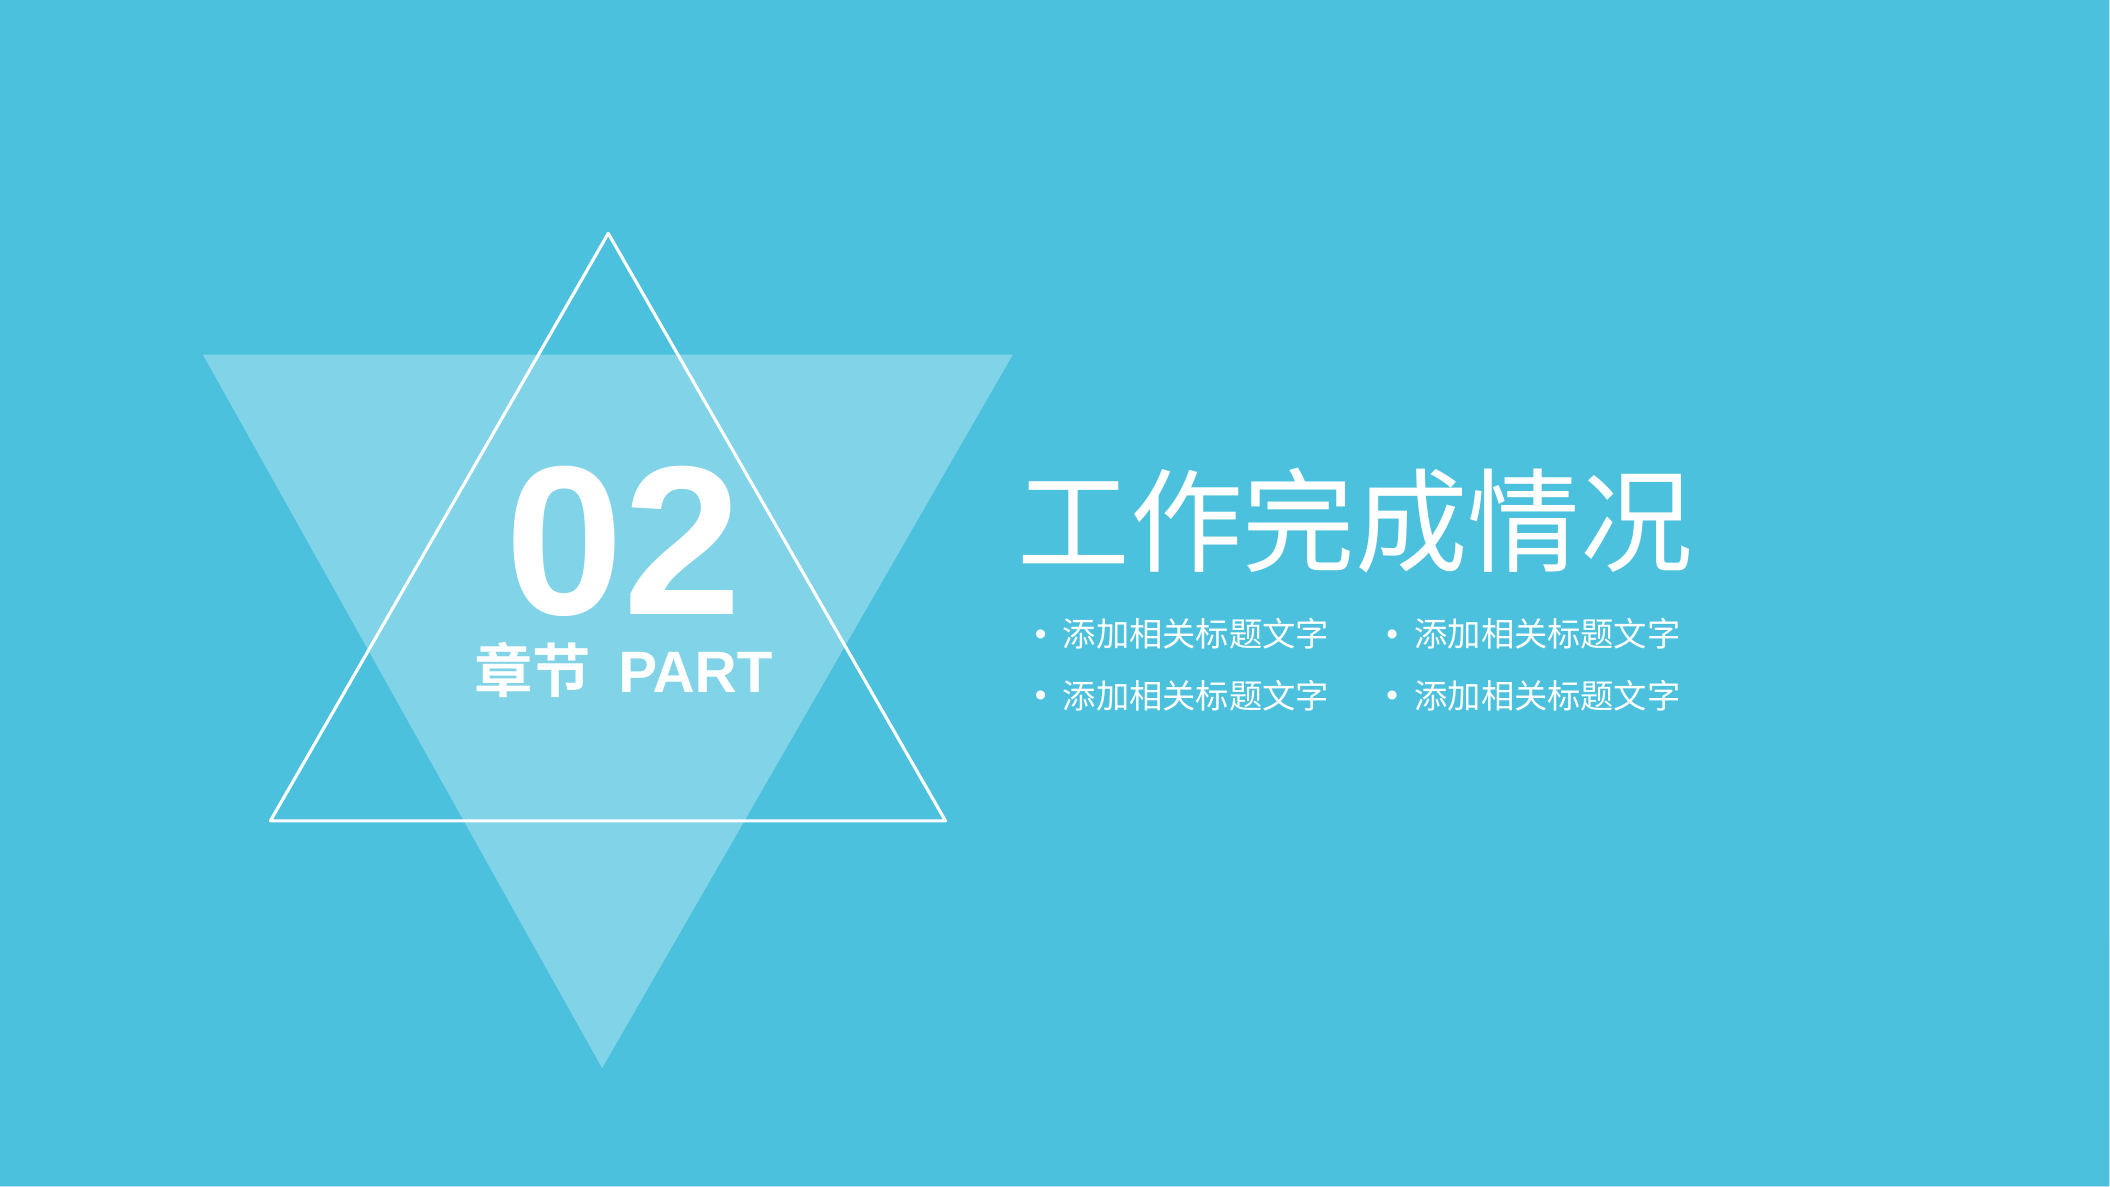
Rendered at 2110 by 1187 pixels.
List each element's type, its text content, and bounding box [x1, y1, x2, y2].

text_box 添加相关标题文字 [1019, 606, 1344, 661]
text_box [763, 502, 839, 634]
text_box 章节 PART [339, 634, 908, 705]
text_box [270, 701, 946, 821]
text_box 添加相关标题文字 [1371, 606, 1696, 661]
text_box 添加相关标题文字 [1019, 667, 1344, 723]
text_box [202, 354, 538, 634]
text_box 02 [484, 401, 763, 634]
text_box [511, 233, 705, 401]
text_box [679, 354, 1013, 634]
text_box [377, 449, 484, 634]
text_box 工作完成情况 [1017, 450, 1751, 586]
text_box [0, 0, 2110, 1187]
text_box [463, 821, 745, 1069]
text_box 添加相关标题文字 [1371, 667, 1696, 723]
